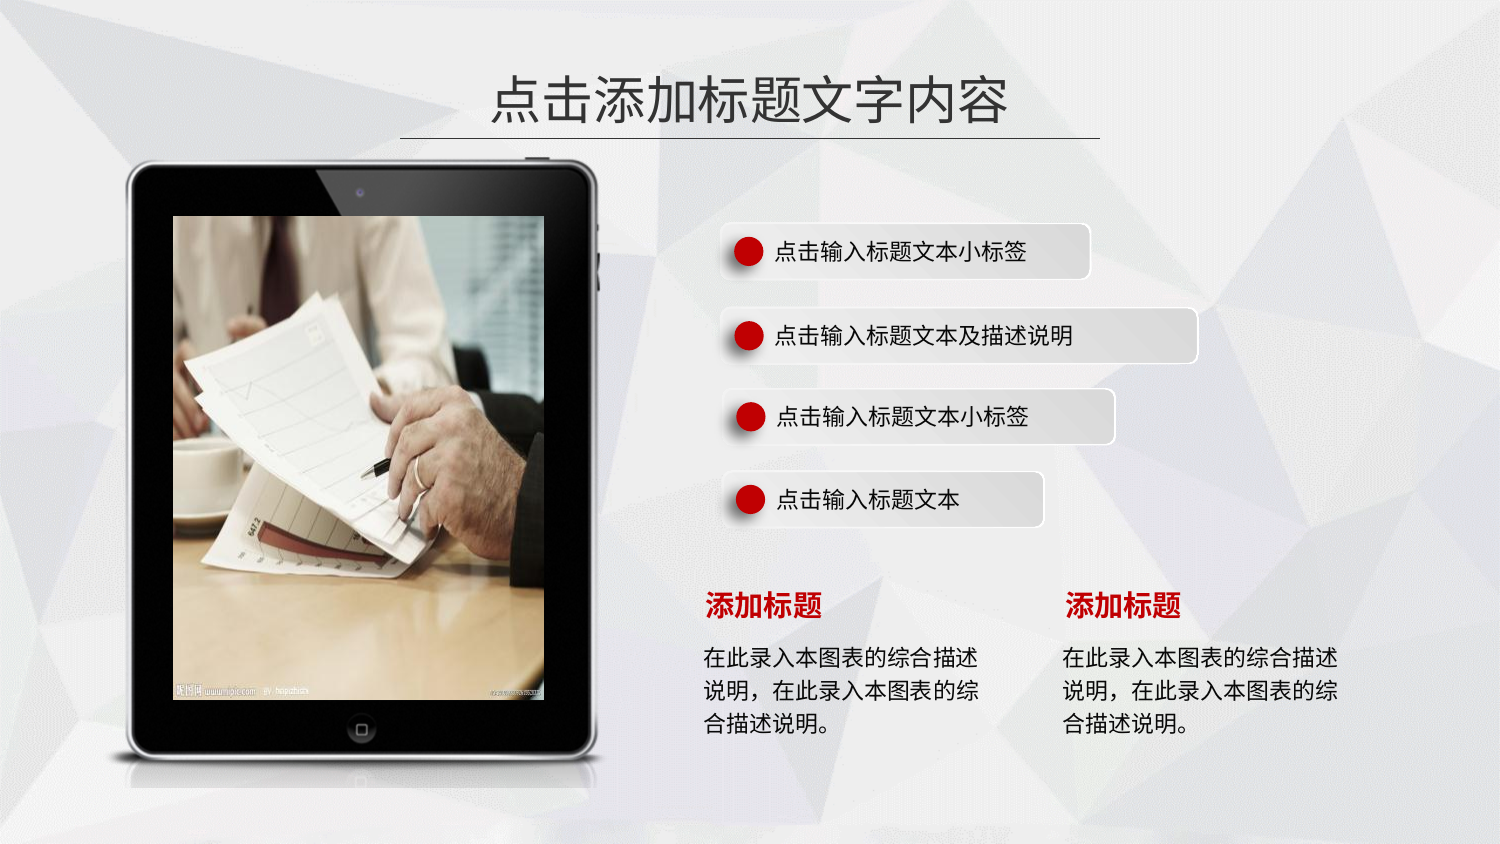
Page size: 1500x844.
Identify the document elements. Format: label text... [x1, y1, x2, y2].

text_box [722, 387, 1117, 446]
text_box 在此录入本图表的综合描述说明，在此录入本图表的综合描述说明。 [1047, 630, 1365, 745]
text_box 在此录入本图表的综合描述说明，在此录入本图表的综合描述说明。 [688, 630, 1005, 745]
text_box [720, 306, 1200, 365]
picture [0, 0, 1500, 844]
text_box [95, 139, 621, 789]
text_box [721, 470, 1046, 529]
text_box 点击添加标题文字内容 [472, 60, 1028, 137]
text_box 添加标题 [690, 579, 869, 630]
text_box 添加标题 [1050, 579, 1211, 630]
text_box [719, 222, 1092, 281]
